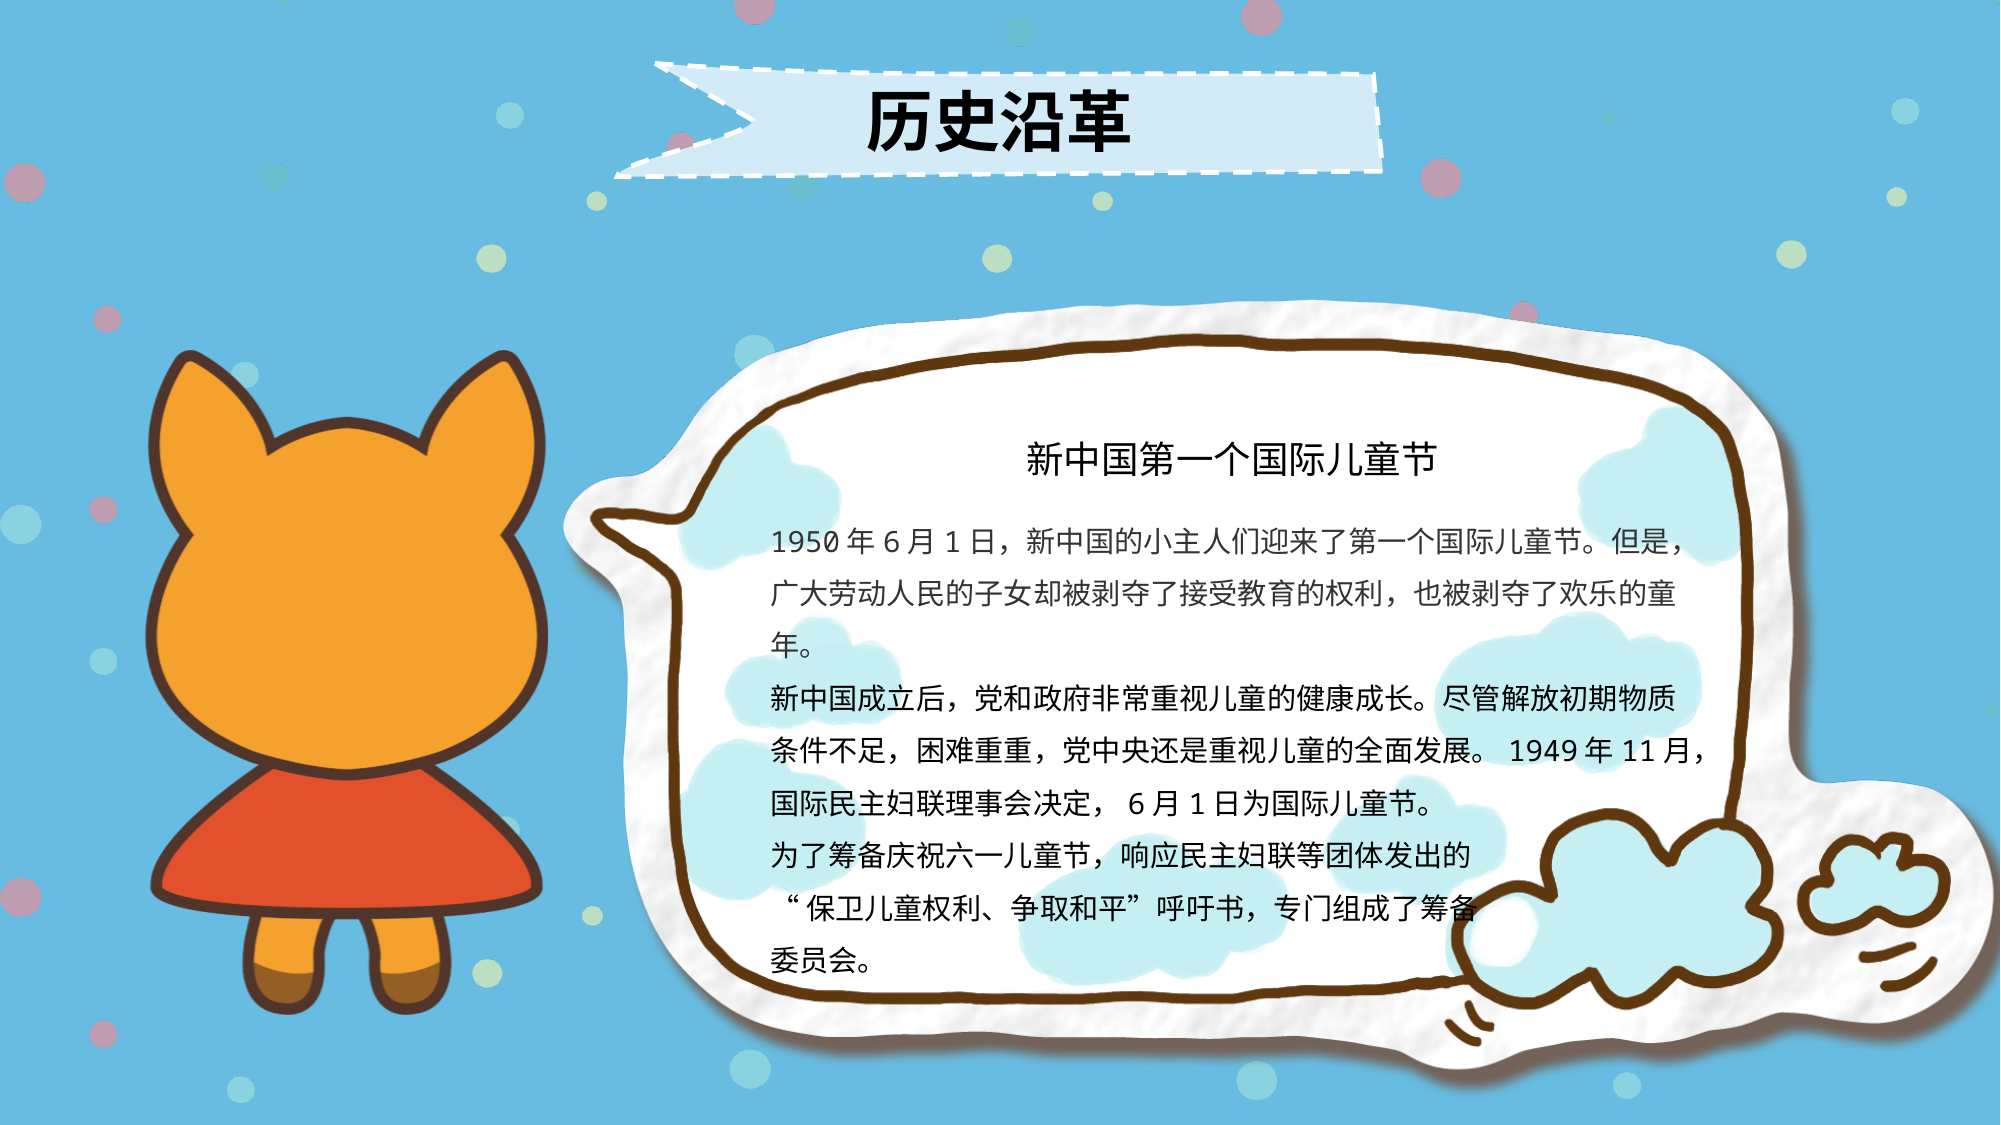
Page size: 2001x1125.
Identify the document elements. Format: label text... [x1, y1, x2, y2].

text_box 历史沿革 [807, 72, 1193, 168]
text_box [562, 299, 2000, 1100]
picture [0, 0, 2001, 1103]
text_box [615, 62, 1385, 178]
